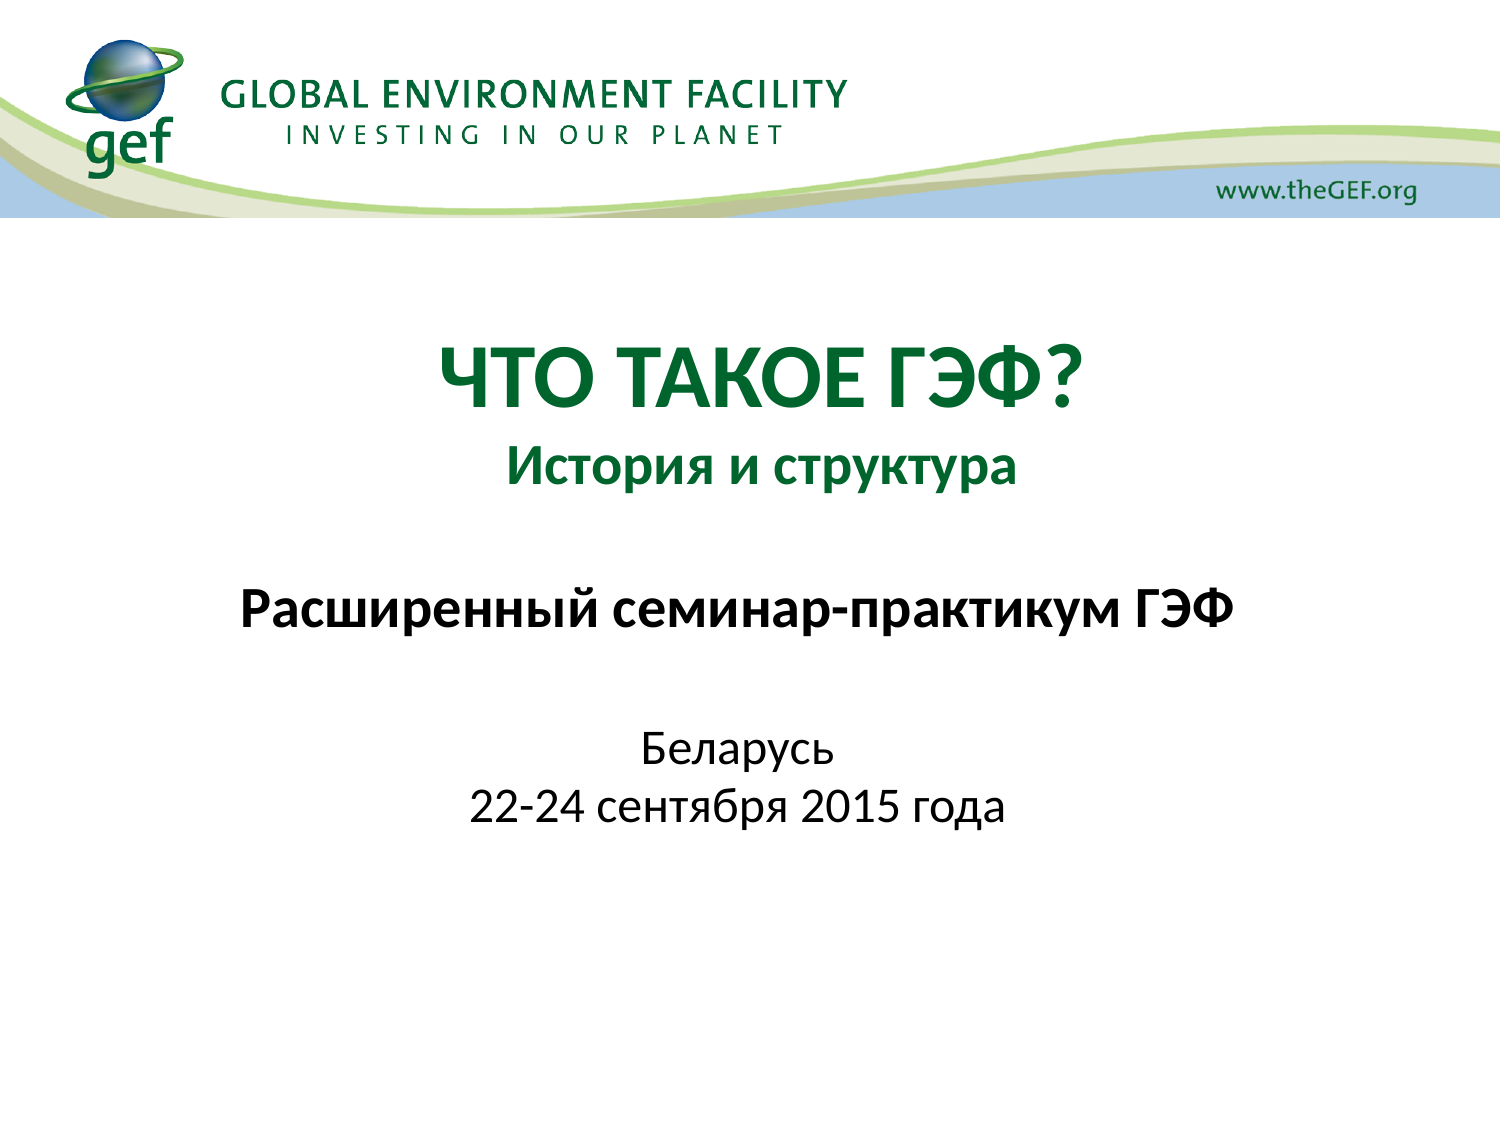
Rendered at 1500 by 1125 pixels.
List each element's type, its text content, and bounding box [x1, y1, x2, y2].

picture [0, 12, 1500, 218]
subtitle Расширенный семинар-практикум ГЭФ Беларусь 22-24 сентября 2015 года [212, 574, 1263, 1038]
title ЧТО ТАКОЕ ГЭФ? История и структура [87, 312, 1438, 501]
